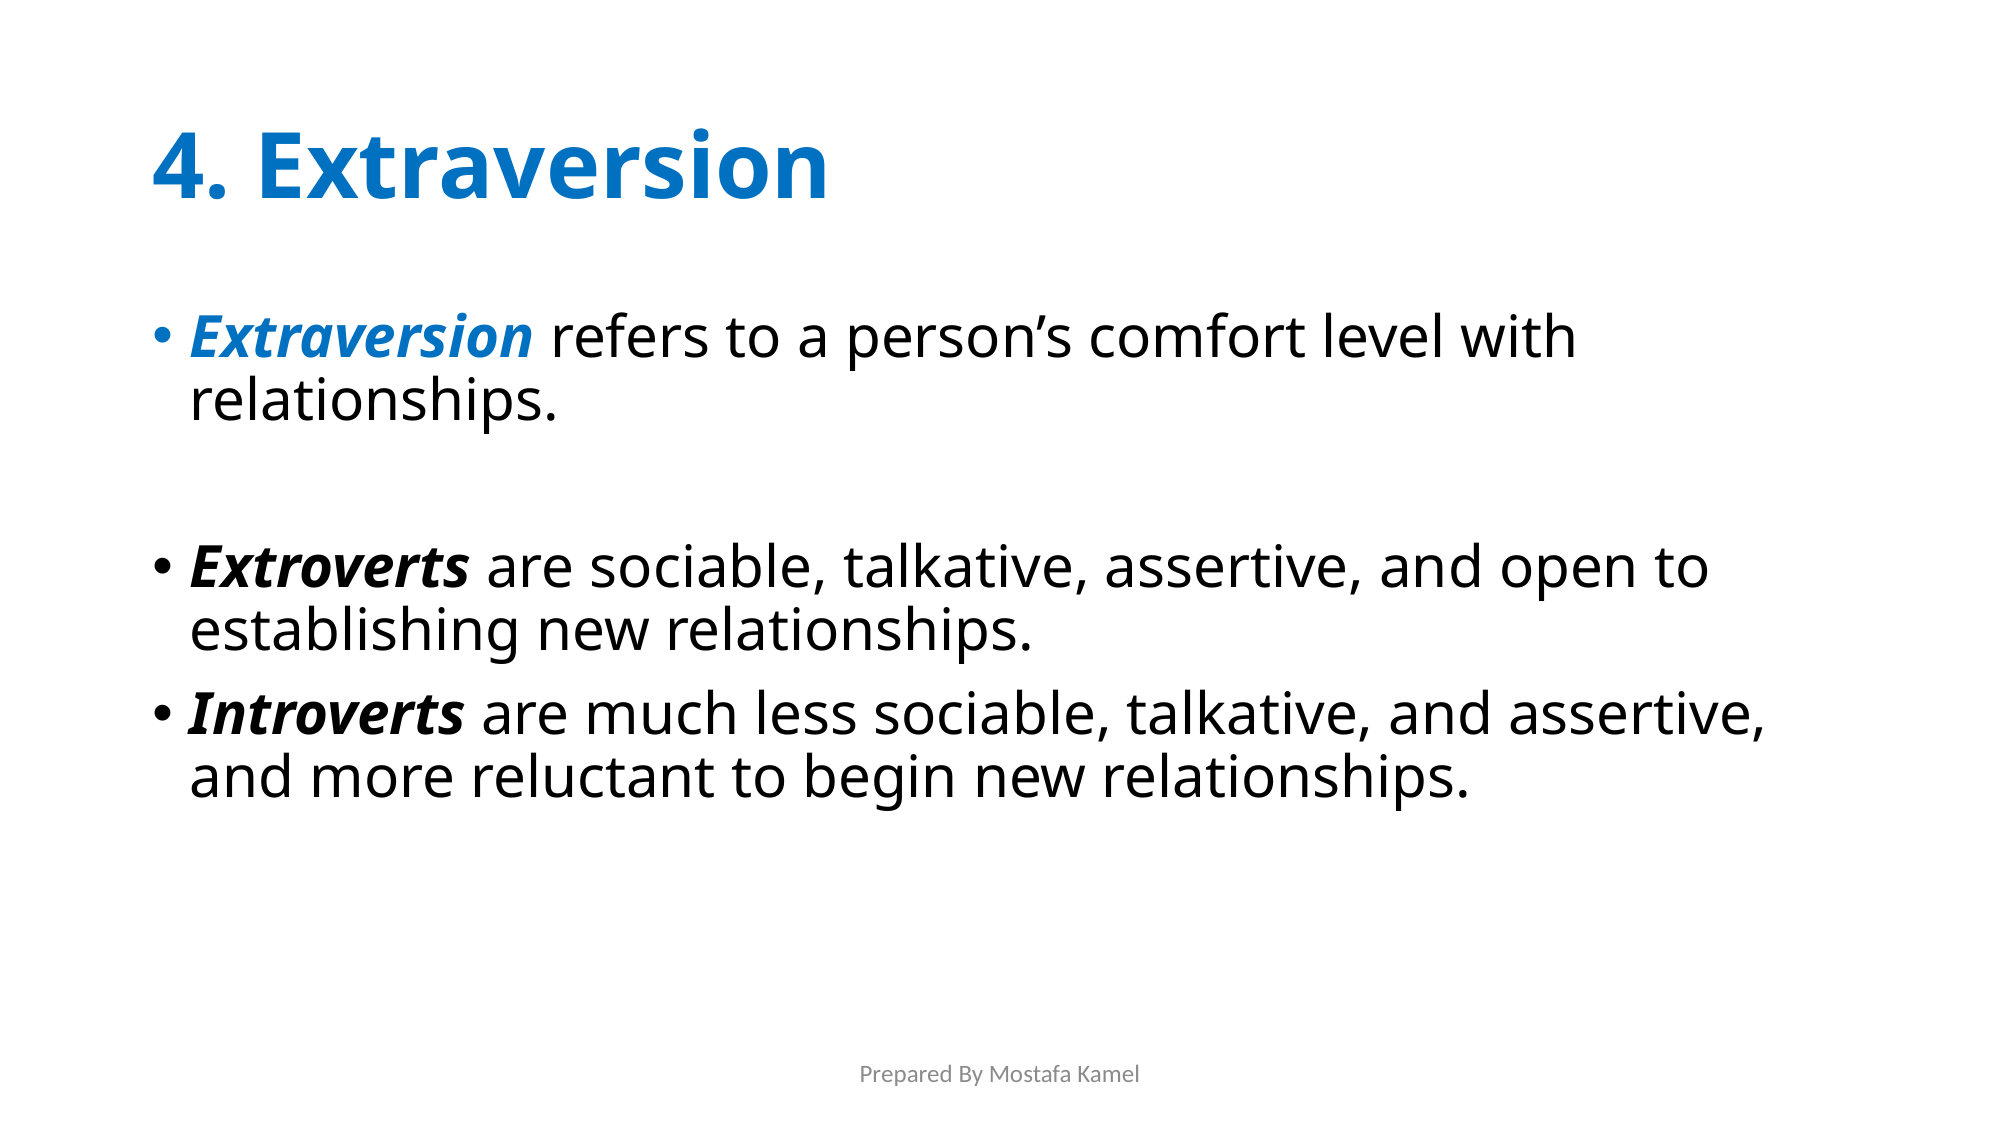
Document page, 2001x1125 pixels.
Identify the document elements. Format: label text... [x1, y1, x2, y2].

list Extraversion refers to a person’s comfort level with relationships. Extroverts are sociable, talkative, assertive, and open to establishing new relationships. Introverts are much less sociable, talkative, and assertive, and more reluctant to begin new relationships. [137, 299, 1863, 1014]
footer Prepared By Mostafa Kamel [662, 1042, 1338, 1103]
title 4. Extraversion [137, 59, 1863, 278]
